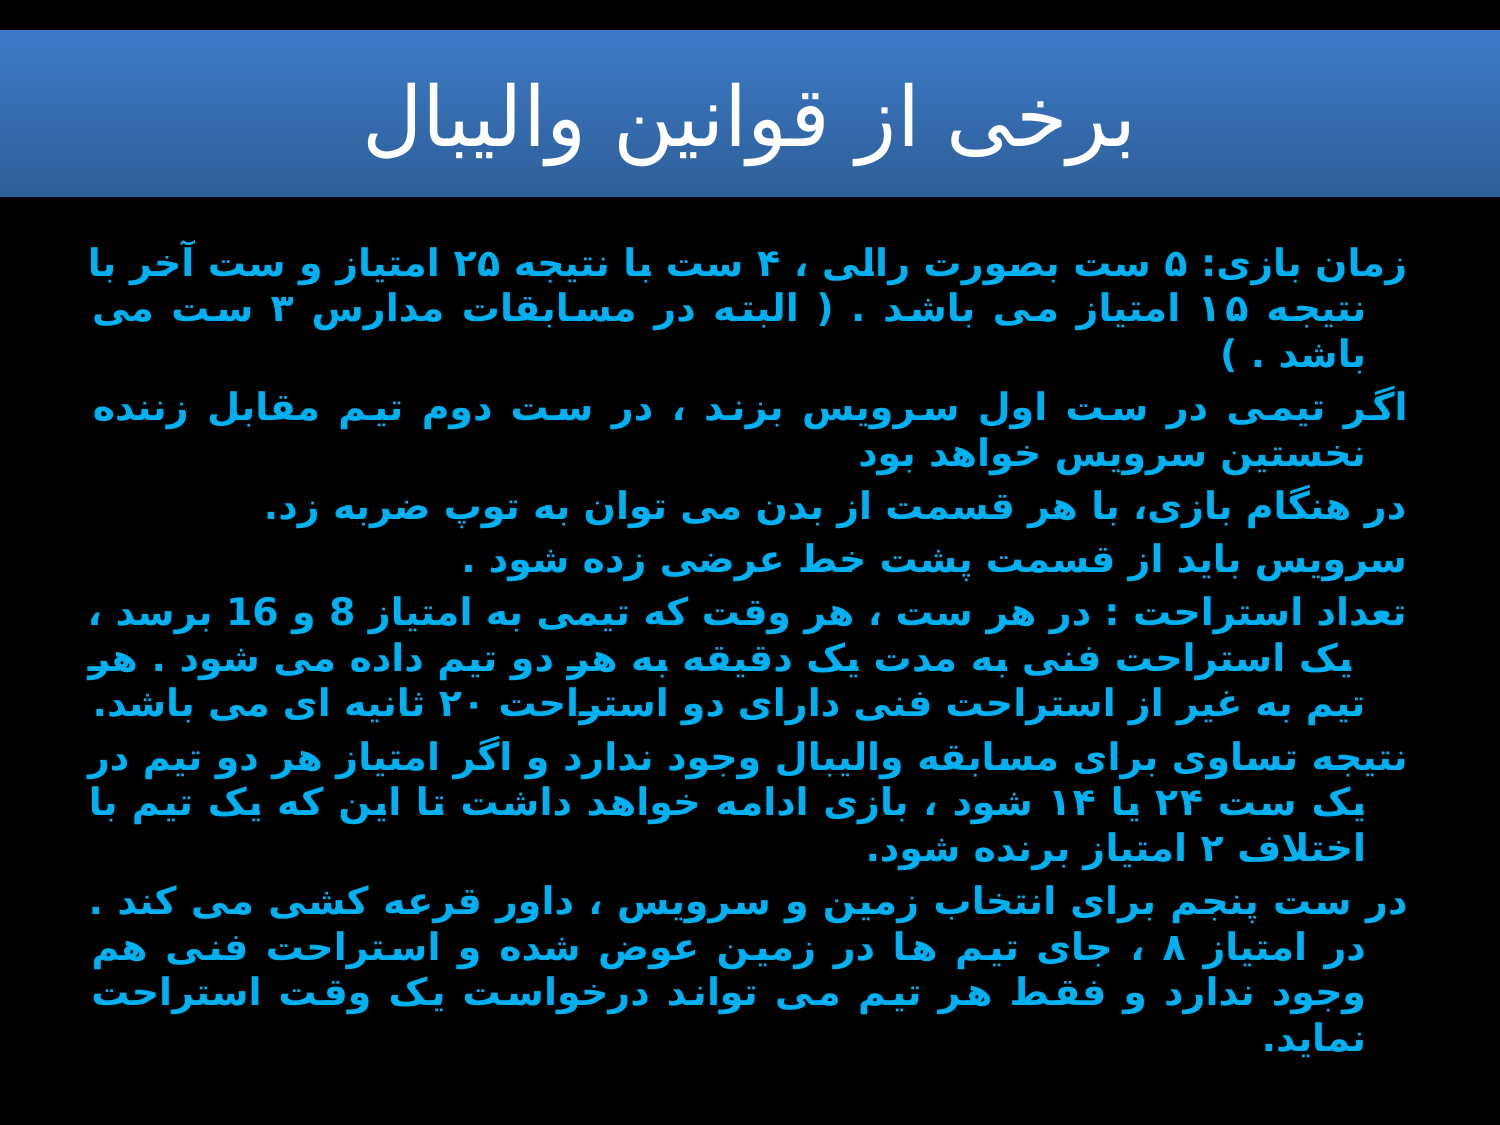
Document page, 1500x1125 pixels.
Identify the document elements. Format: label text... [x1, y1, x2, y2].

picture [0, 0, 1500, 30]
picture [0, 197, 1500, 1125]
list زمان بازی: ۵ ست بصورت رالی ، ۴ ست با نتیجه ۲۵ امتیاز و ست آخر با نتیجه ۱۵ امتیاز می باشد . ( البته در مسابقات مدارس ۳ ست می باشد . ) اگر تیمی در ست اول سرویس بزند ، در ست دوم تیم مقابل زننده نخستین سرویس خواهد بود در هنگام بازی، با هر قسمت از بدن می توان به توپ ضربه زد. سرویس باید از قسمت پشت خط عرضی زده شود . تعداد استراحت : در هر ست ، هر وقت که تیمی به امتیاز 8 و 16 برسد ، یک استراحت فنی به مدت یک دقیقه به هر دو تیم داده می شود . هر تیم به غیر از استراحت فنی دارای دو استراحت ۲۰ ثانیه ای می باشد. نتیجه تساوی برای مسابقه والیبال وجود ندارد و اگر امتیاز هر دو تیم در یک ست ۲۴ یا ۱۴ شود ، بازی ادامه خواهد داشت تا این که یک تیم با اختلاف ۲ امتیاز برنده شود. در ست پنجم برای انتخاب زمین و سرویس ، داور قرعه کشی می کند . در امتیاز ۸ ، جای تیم ها در زمین عوض شده و استراحت فنی هم وجود ندارد و فقط هر تیم می تواند درخواست یک وقت استراحت نماید. [72, 230, 1423, 1122]
title برخی از قوانین والیبال [0, 30, 1500, 197]
